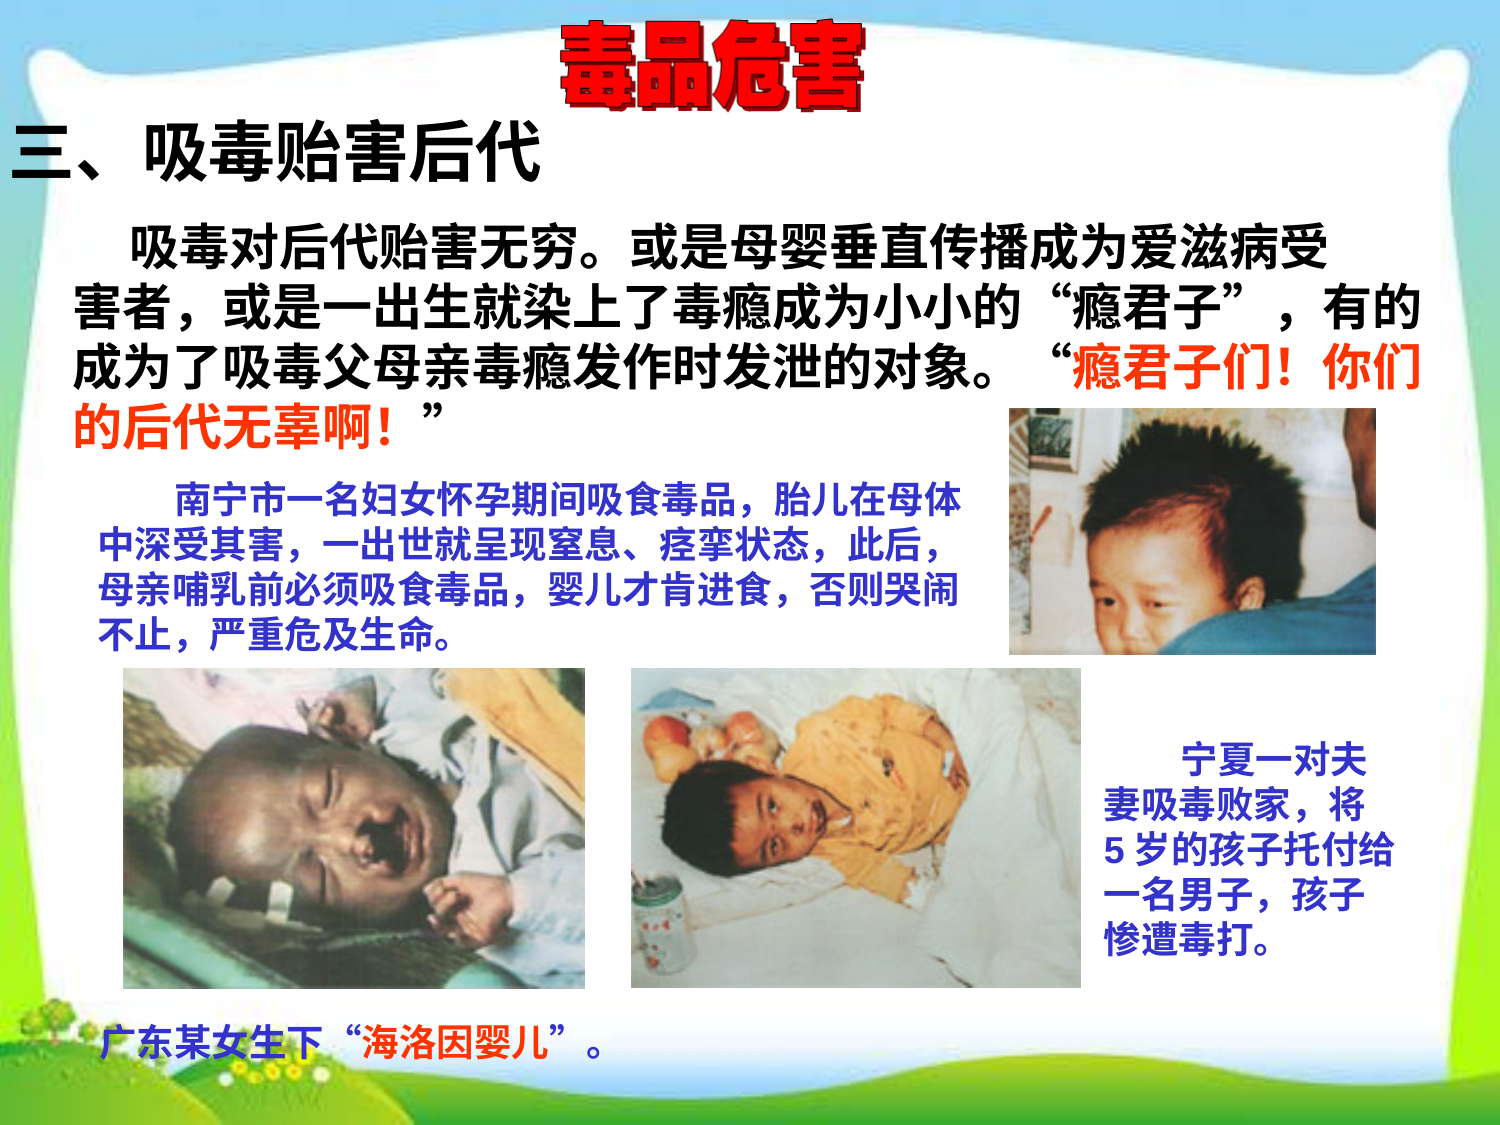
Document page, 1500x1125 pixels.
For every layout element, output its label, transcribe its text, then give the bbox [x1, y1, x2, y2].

text_box 三、吸毒贻害后代 [0, 101, 640, 197]
text_box 吸毒对后代贻害无穷。或是母婴垂直传播成为爱滋病受 害者，或是一出生就染上了毒瘾成为小小的“瘾君子”，有的 成为了吸毒父母亲毒瘾发作时发泄的对象。“瘾君子们！你们 的后代无辜啊！” [57, 208, 1438, 463]
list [631, 668, 1081, 988]
text_box 广东某女生下“海洛因婴儿”。 [84, 1011, 648, 1072]
text_box 南宁市一名妇女怀孕期间吸食毒品，胎儿在母体 中深受其害，一出世就呈现窒息、痉挛状态，此后， 母亲哺乳前必须吸食毒品，婴儿才肯进食，否则哭闹 不止，严重危及生命。 [82, 468, 977, 663]
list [560, 17, 869, 114]
text_box 宁夏一对夫 妻吸毒败家，将 5岁的孩子托付给 一名男子，孩子 惨遭毒打。 [1089, 728, 1411, 968]
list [123, 668, 585, 989]
picture [0, 0, 1500, 1125]
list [1009, 408, 1377, 655]
